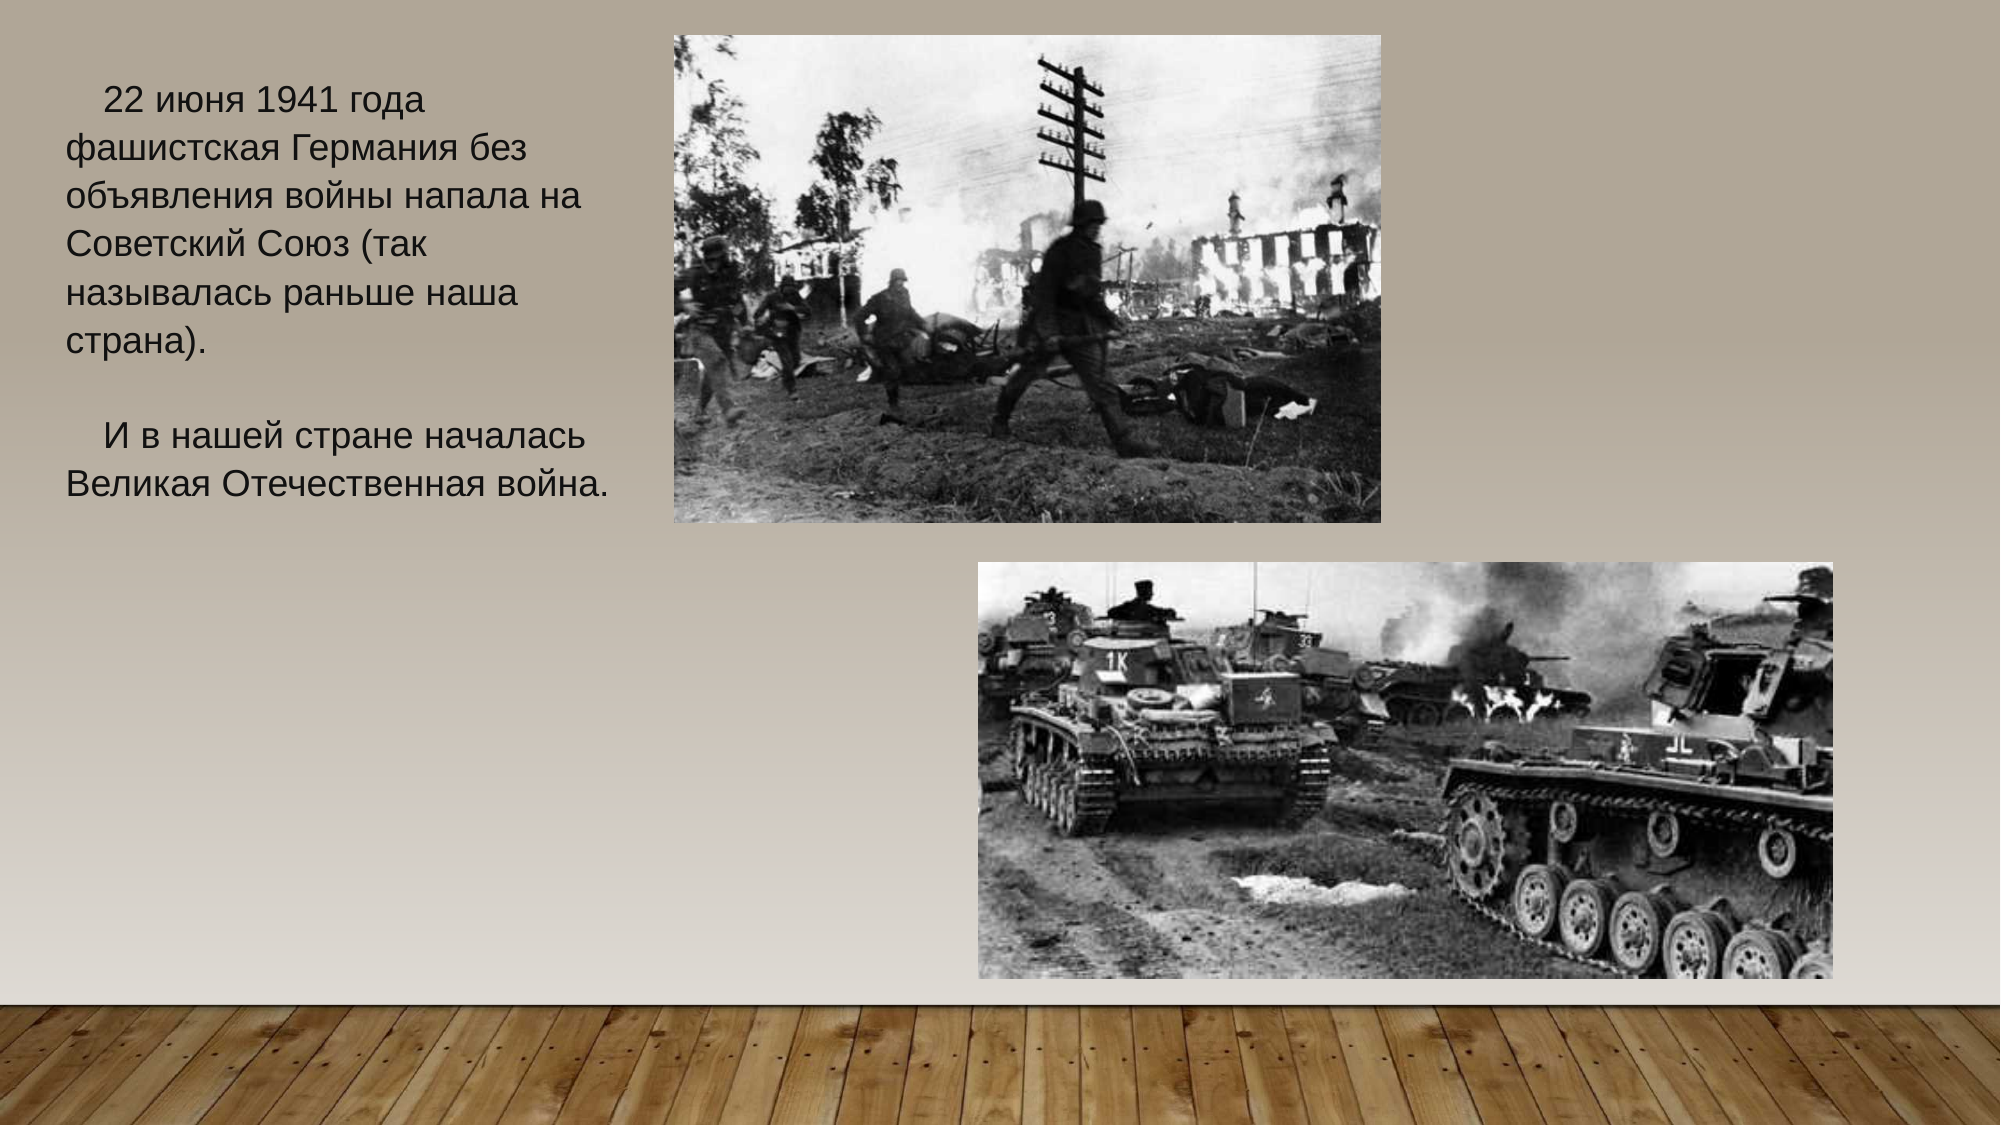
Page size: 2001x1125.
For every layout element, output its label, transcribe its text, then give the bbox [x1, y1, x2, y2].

picture [0, 1005, 2000, 1125]
picture [674, 35, 1382, 523]
picture [978, 562, 1833, 980]
text_box 22 июня 1941 года фашистская Германия без объявления войны напала на Советский Союз (так называлась раньше наша страна). И в нашей стране началась Великая Отечественная война. [50, 64, 650, 512]
